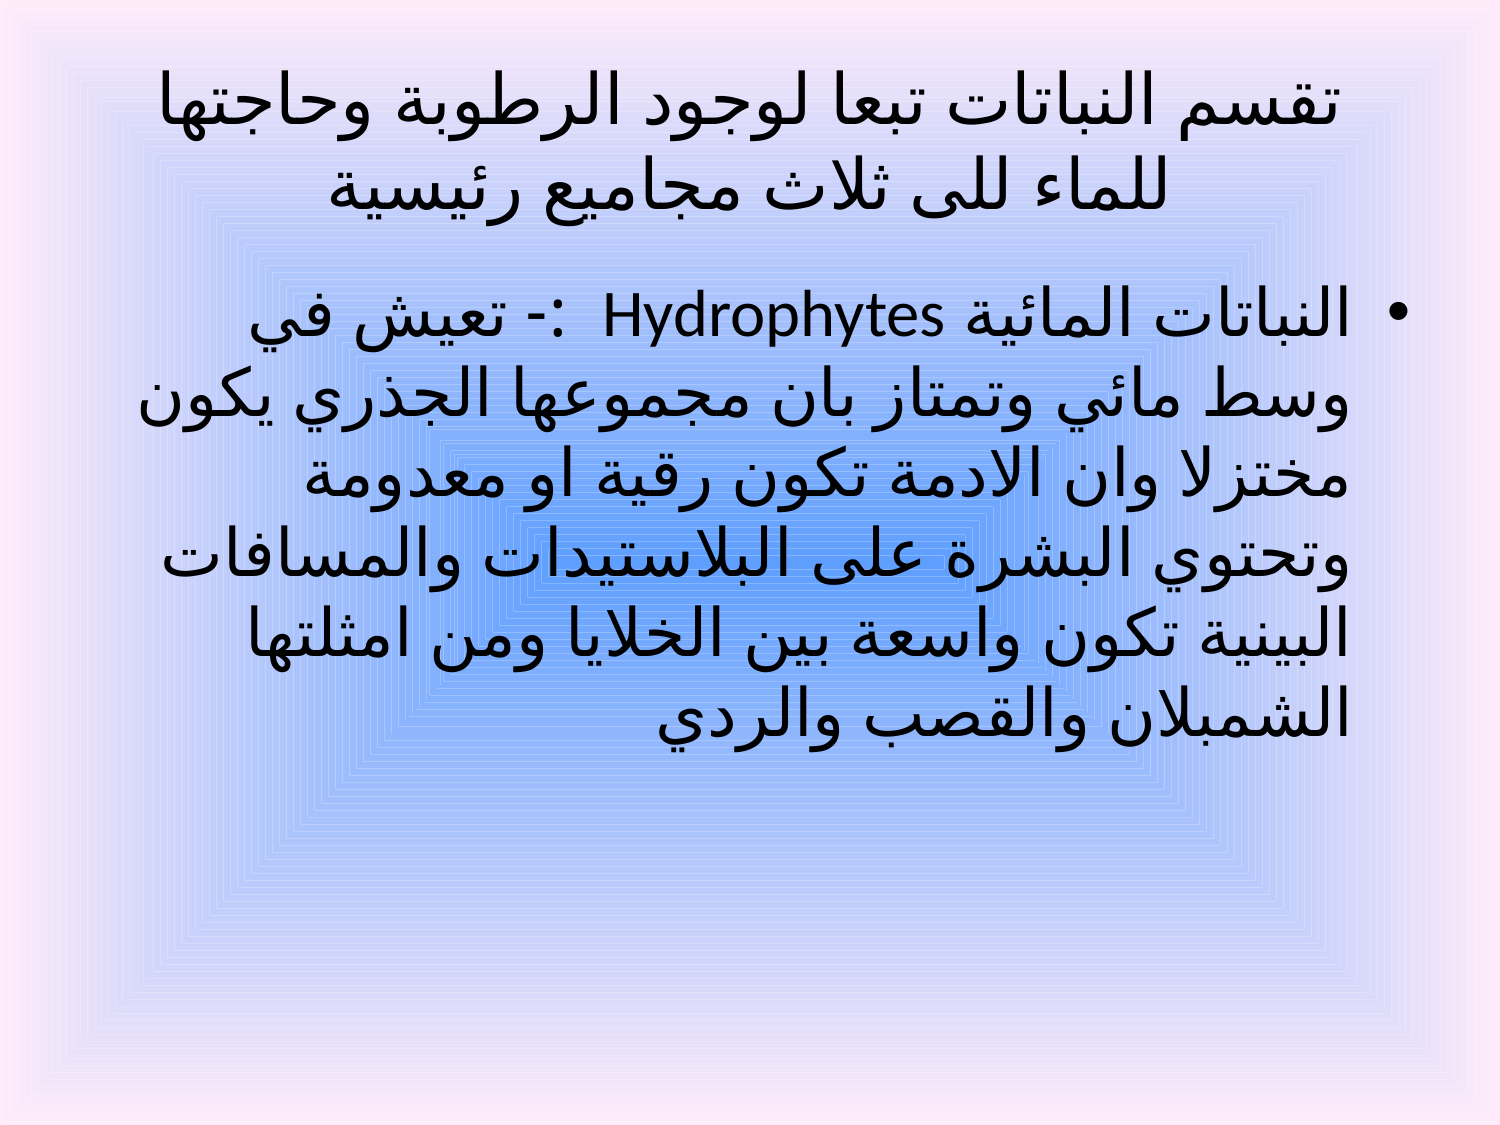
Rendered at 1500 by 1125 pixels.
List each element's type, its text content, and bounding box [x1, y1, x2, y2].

title تقسم النباتات تبعا لوجود الرطوبة وحاجتها للماء للى ثلاث مجاميع رئيسية [75, 45, 1425, 233]
list النباتات المائية Hydrophytes :- تعيش في وسط مائي وتمتاز بان مجموعها الجذري يكون مختزلا وان الادمة تكون رقية او معدومة وتحتوي البشرة على البلاستيدات والمسافات البينية تكون واسعة بين الخلايا ومن امثلتها الشمبلان والقصب والردي [75, 262, 1425, 1005]
